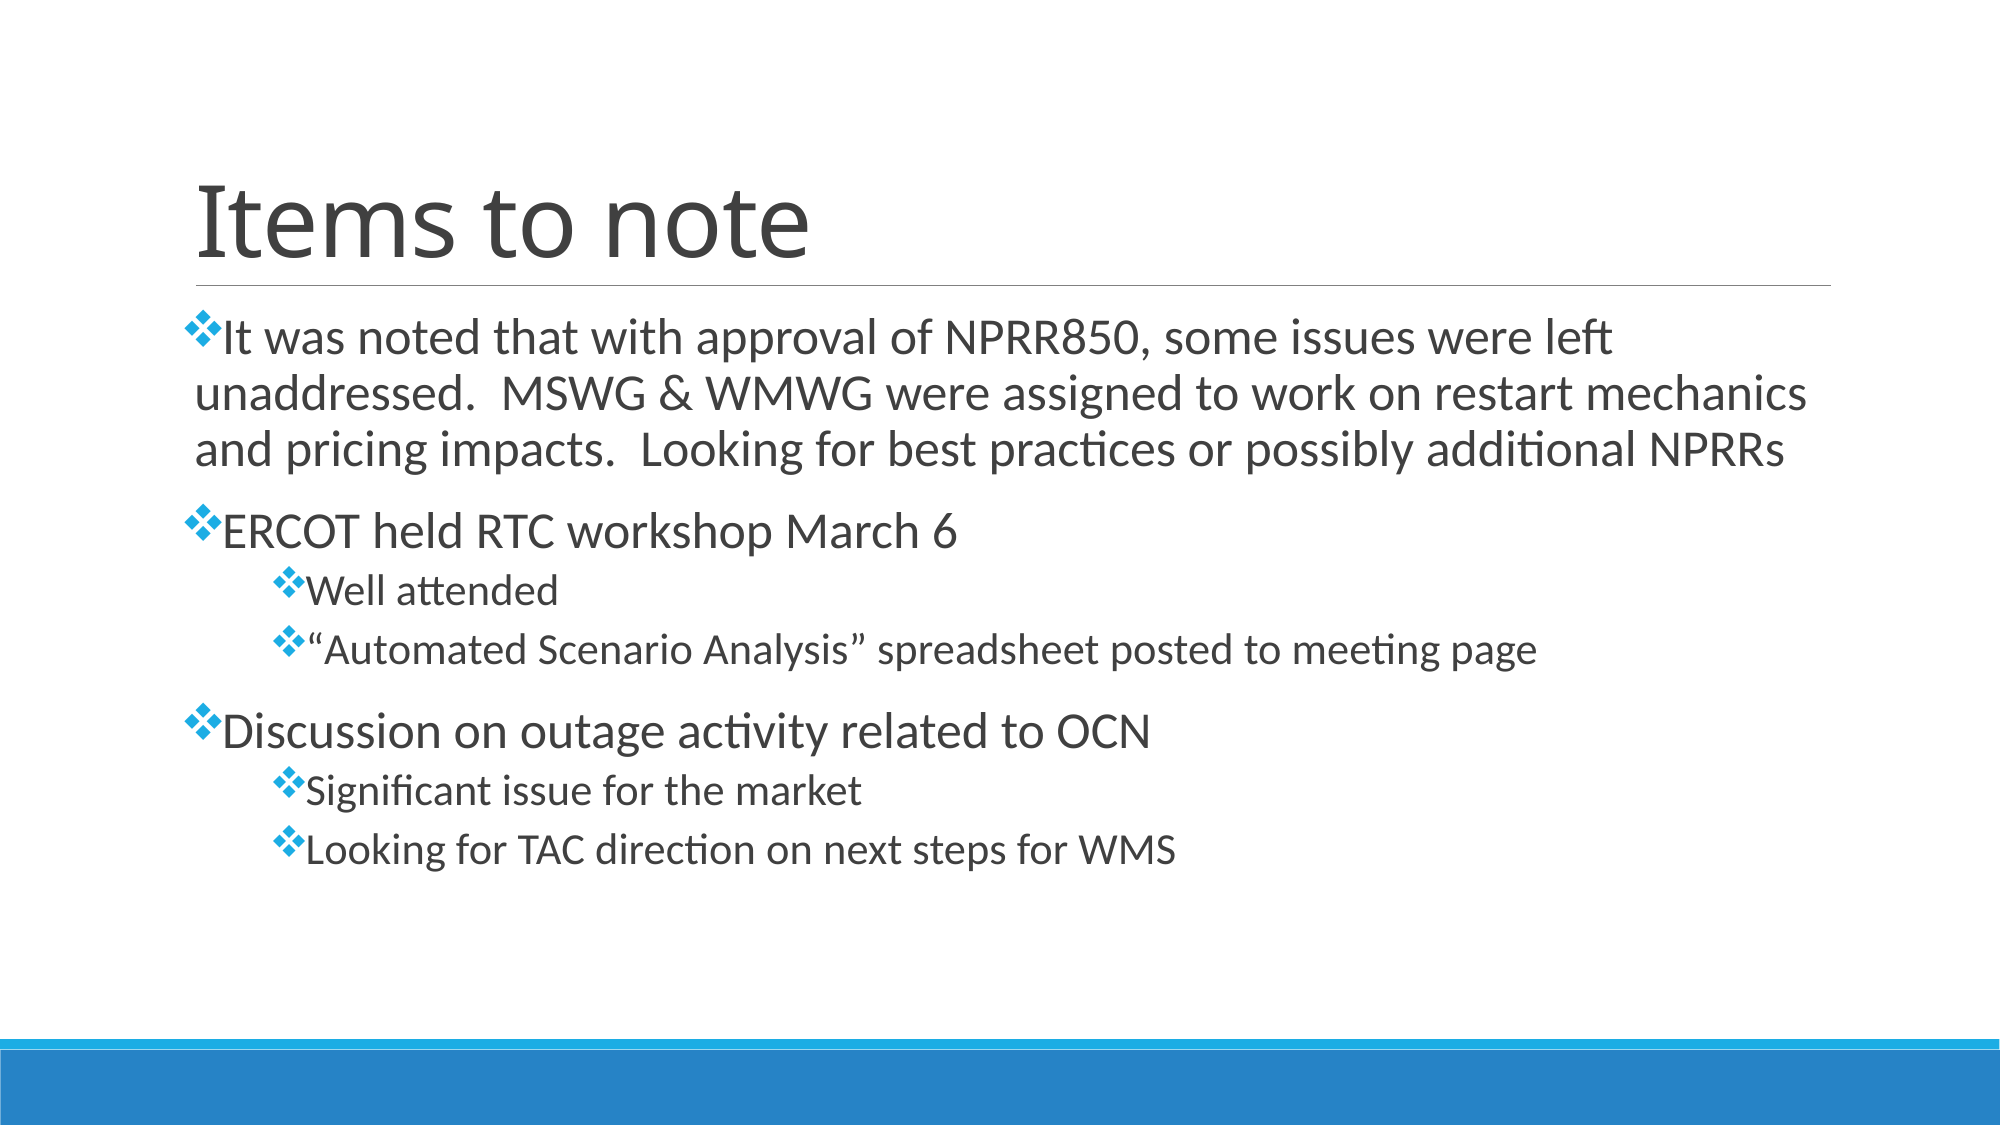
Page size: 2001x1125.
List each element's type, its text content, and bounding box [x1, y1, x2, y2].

title Items to note [180, 47, 1830, 285]
list It was noted that with approval of NPRR850, some issues were left unaddressed. MSWG & WMWG were assigned to work on restart mechanics and pricing impacts. Looking for best practices or possibly additional NPRRs ERCOT held RTC workshop March 6 Well attended “Automated Scenario Analysis” spreadsheet posted to meeting page Discussion on outage activity related to OCN Significant issue for the market Looking for TAC direction on next steps for WMS [180, 302, 1830, 963]
